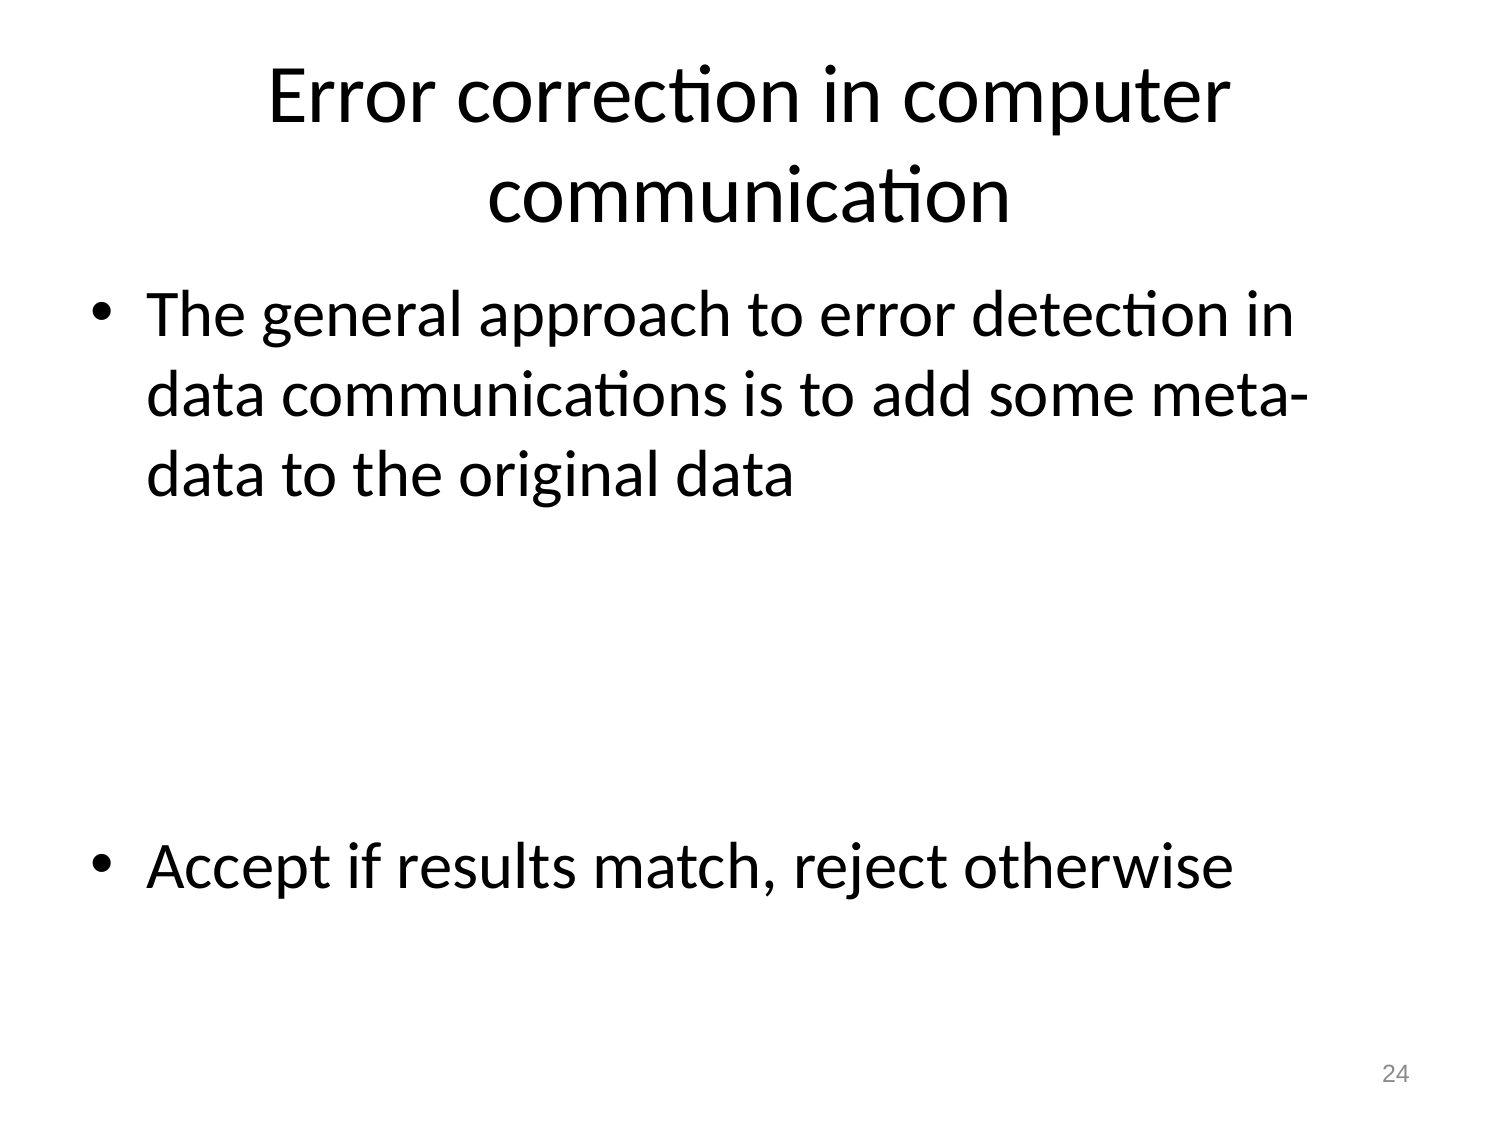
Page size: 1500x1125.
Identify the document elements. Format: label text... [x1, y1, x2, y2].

list The general approach to error detection in data communications is to add some meta-data to the original data Accept if results match, reject otherwise [74, 262, 1426, 1006]
slide_number 24 [1074, 1042, 1425, 1103]
title Error correction in computer communication [74, 44, 1426, 233]
